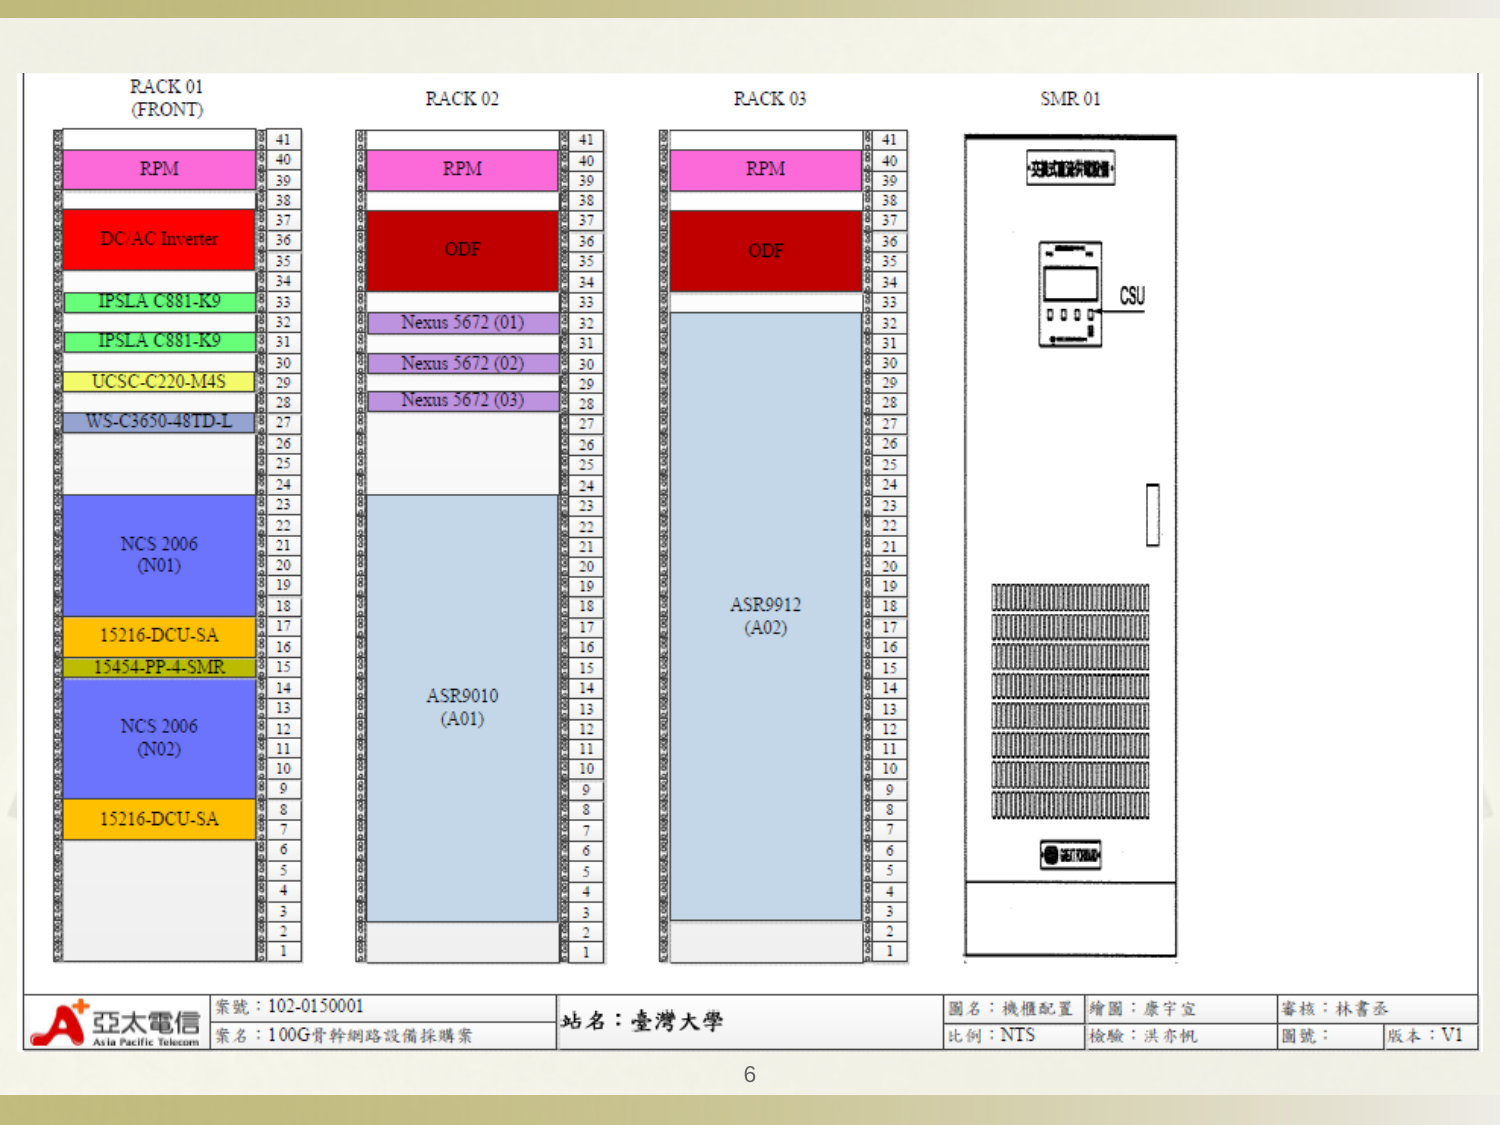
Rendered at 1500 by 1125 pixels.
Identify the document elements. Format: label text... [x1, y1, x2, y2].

slide_number 6 [675, 1063, 825, 1097]
picture [16, 72, 1484, 1053]
